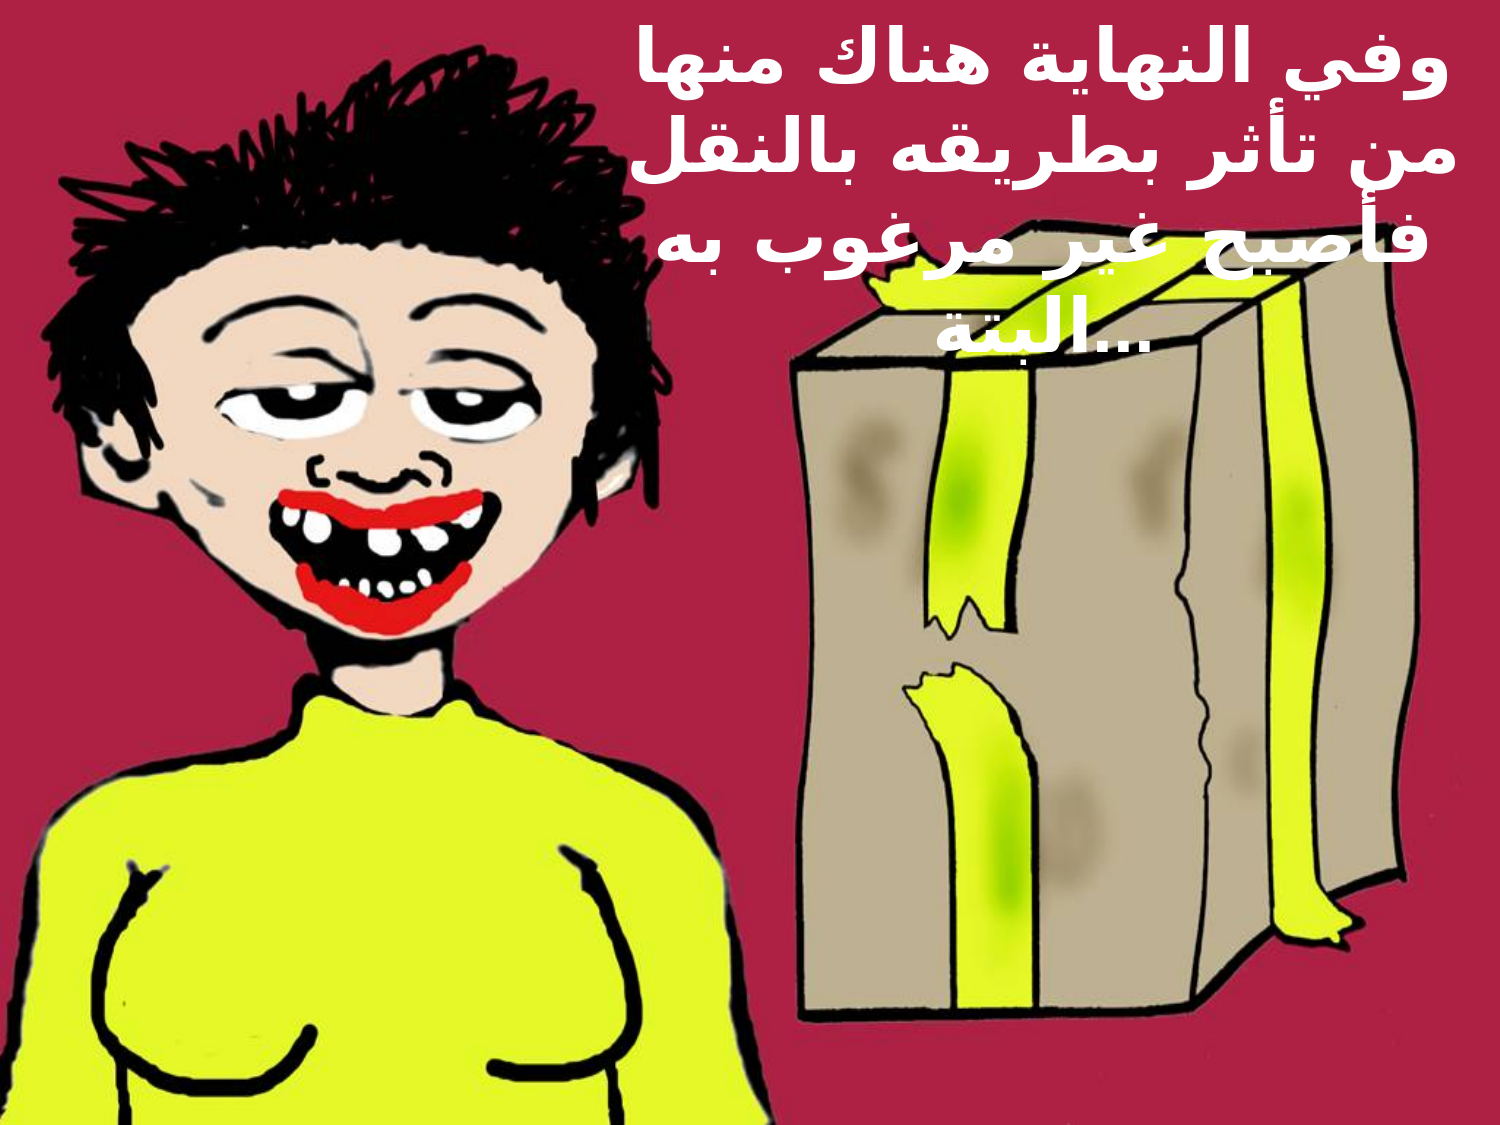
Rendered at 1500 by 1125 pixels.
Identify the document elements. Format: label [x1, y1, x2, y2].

list [0, 0, 1500, 1125]
